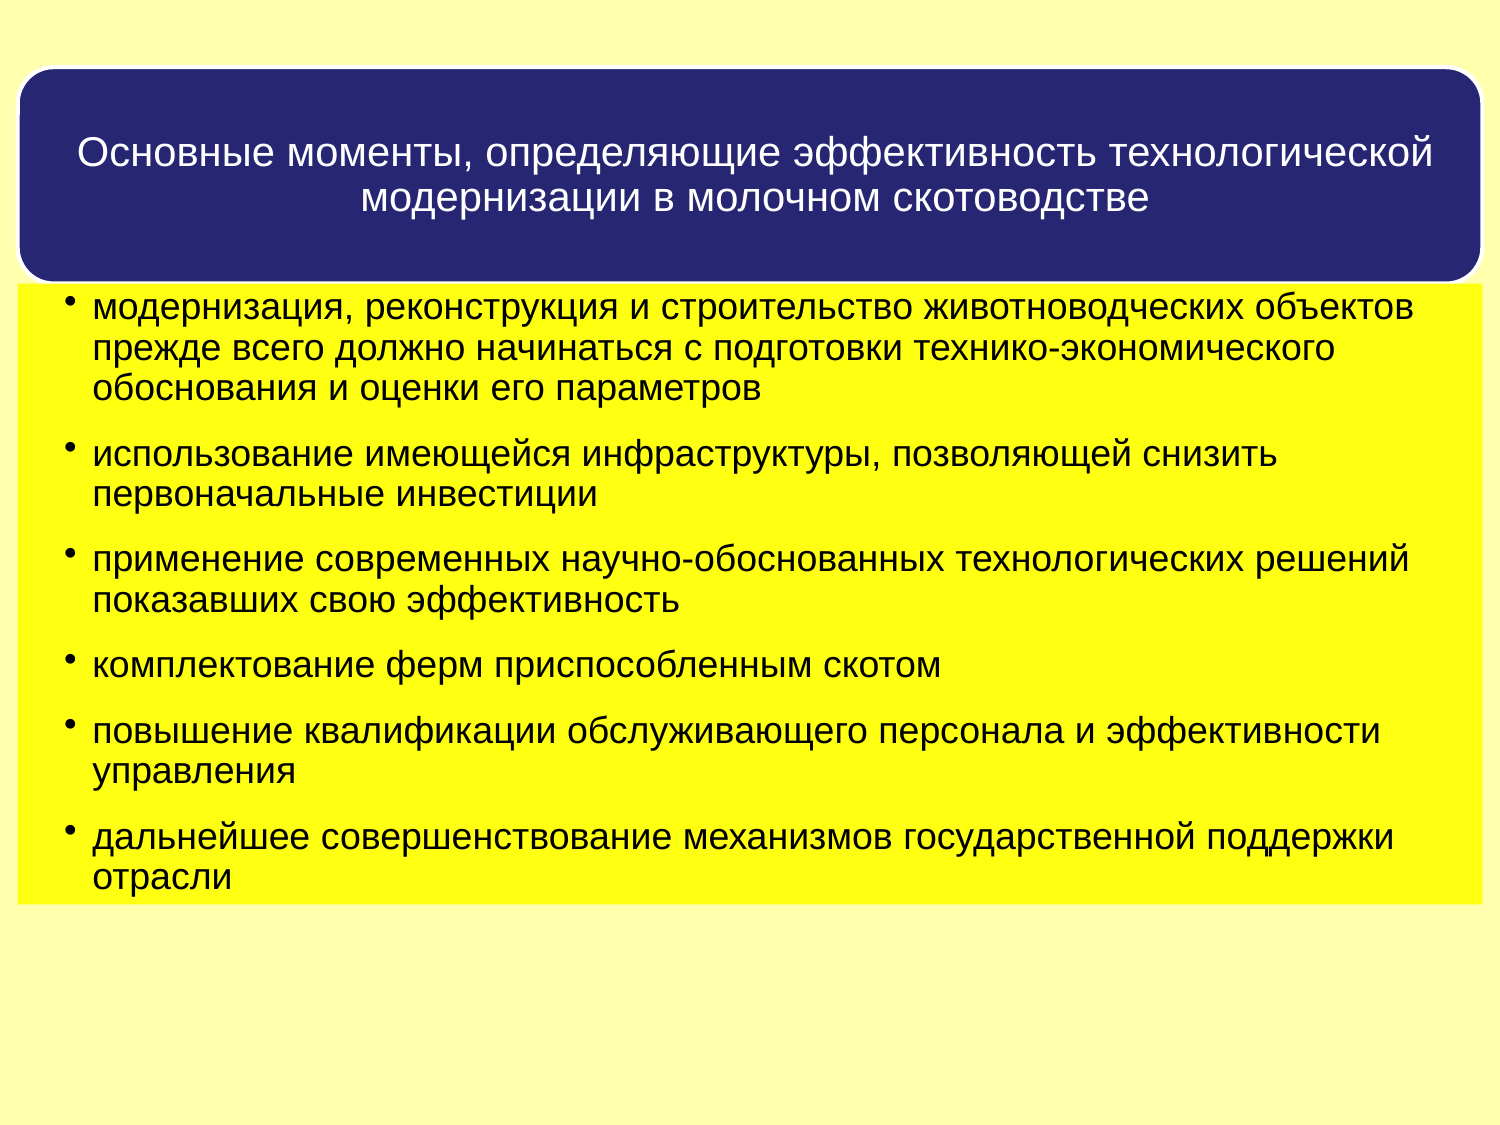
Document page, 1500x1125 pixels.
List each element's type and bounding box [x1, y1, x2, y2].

text_box [17, 66, 1483, 906]
